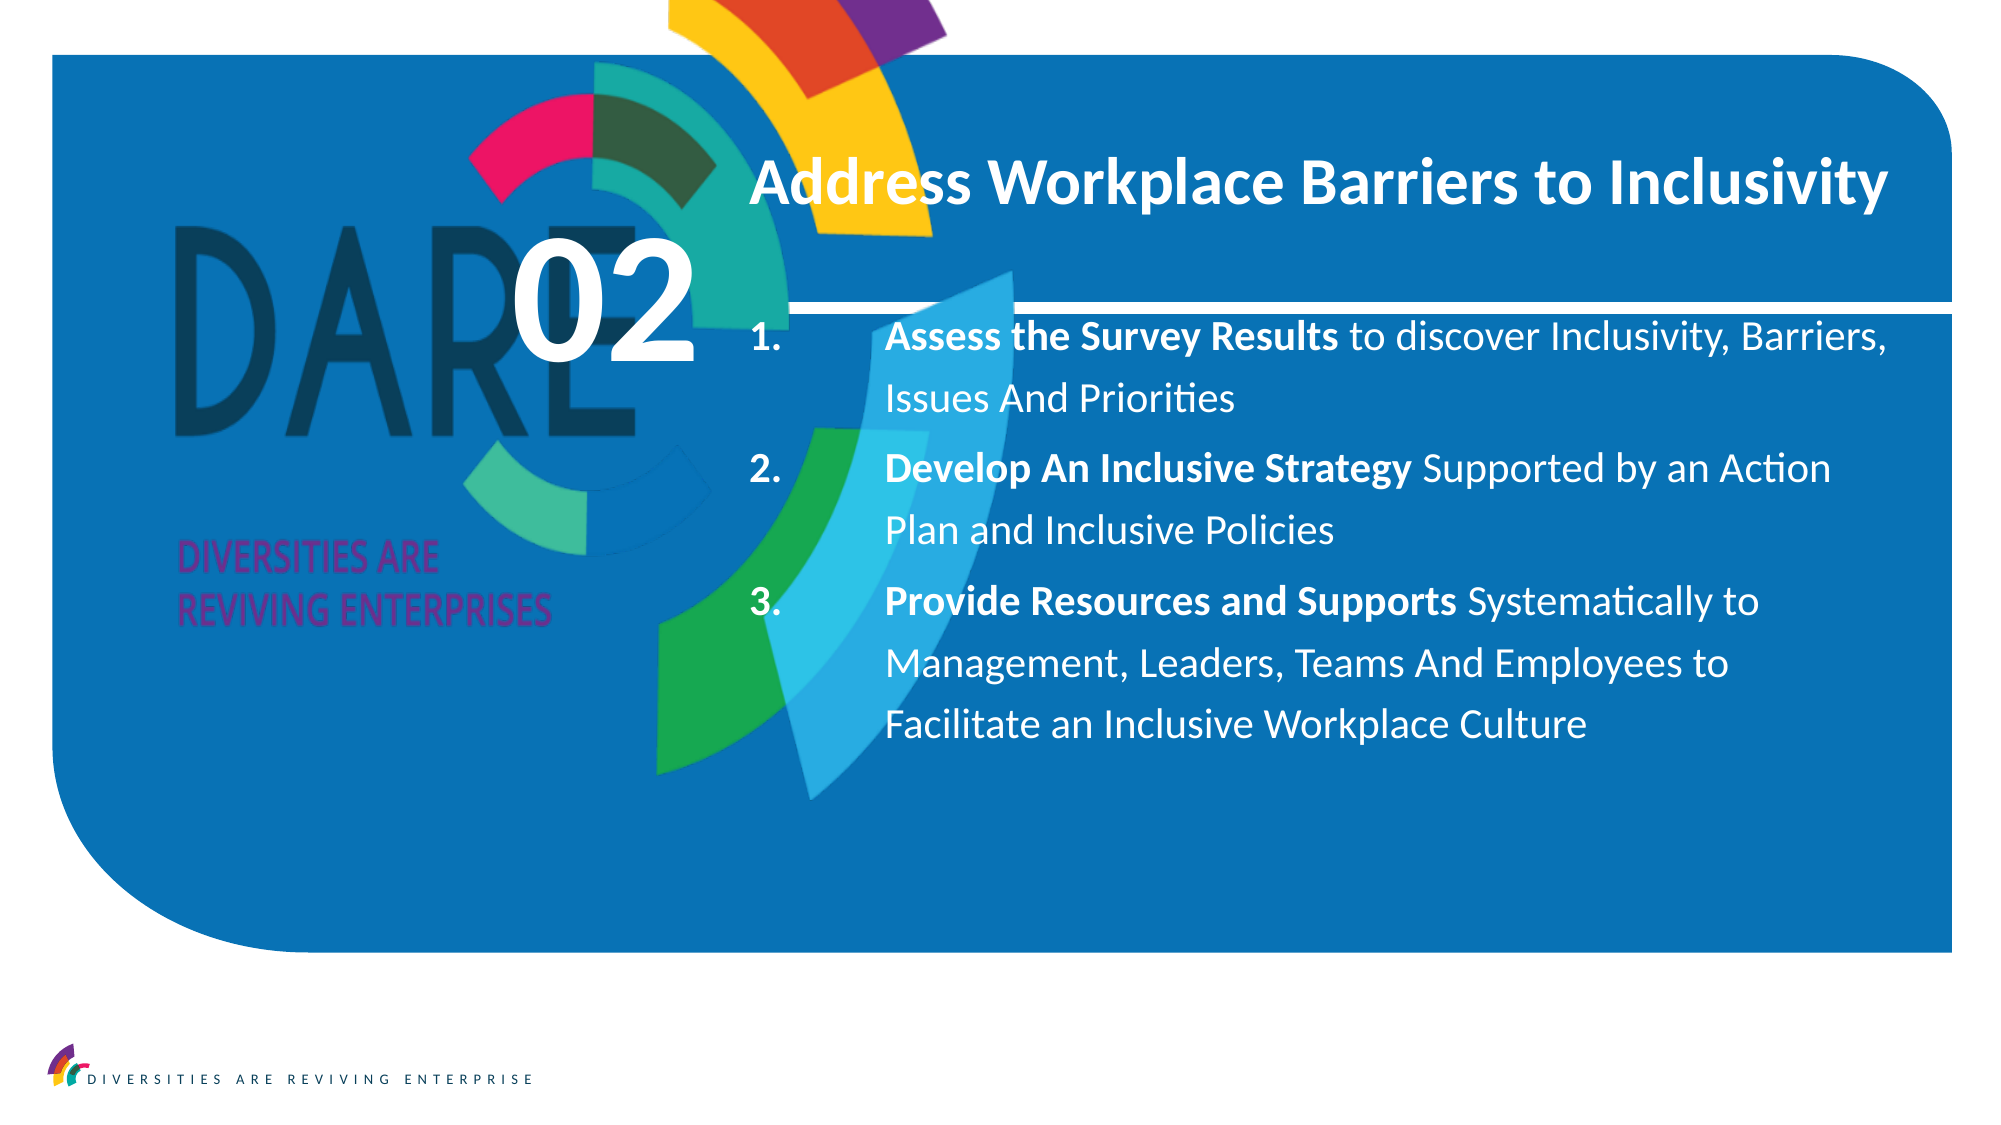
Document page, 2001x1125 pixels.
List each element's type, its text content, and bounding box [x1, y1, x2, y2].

list Address Workplace Barriers to Inclusivity Assess the Survey Results to discover Inclusivity, Barriers, Issues And Priorities Develop An Inclusive Strategy Supported by an Action Plan and Inclusive Policies Provide Resources and Supports Systematically to Management, Leaders, Teams And Employees to Facilitate an Inclusive Workplace Culture [734, 113, 1910, 865]
list 02 [496, 191, 836, 288]
picture [24, 0, 1166, 987]
